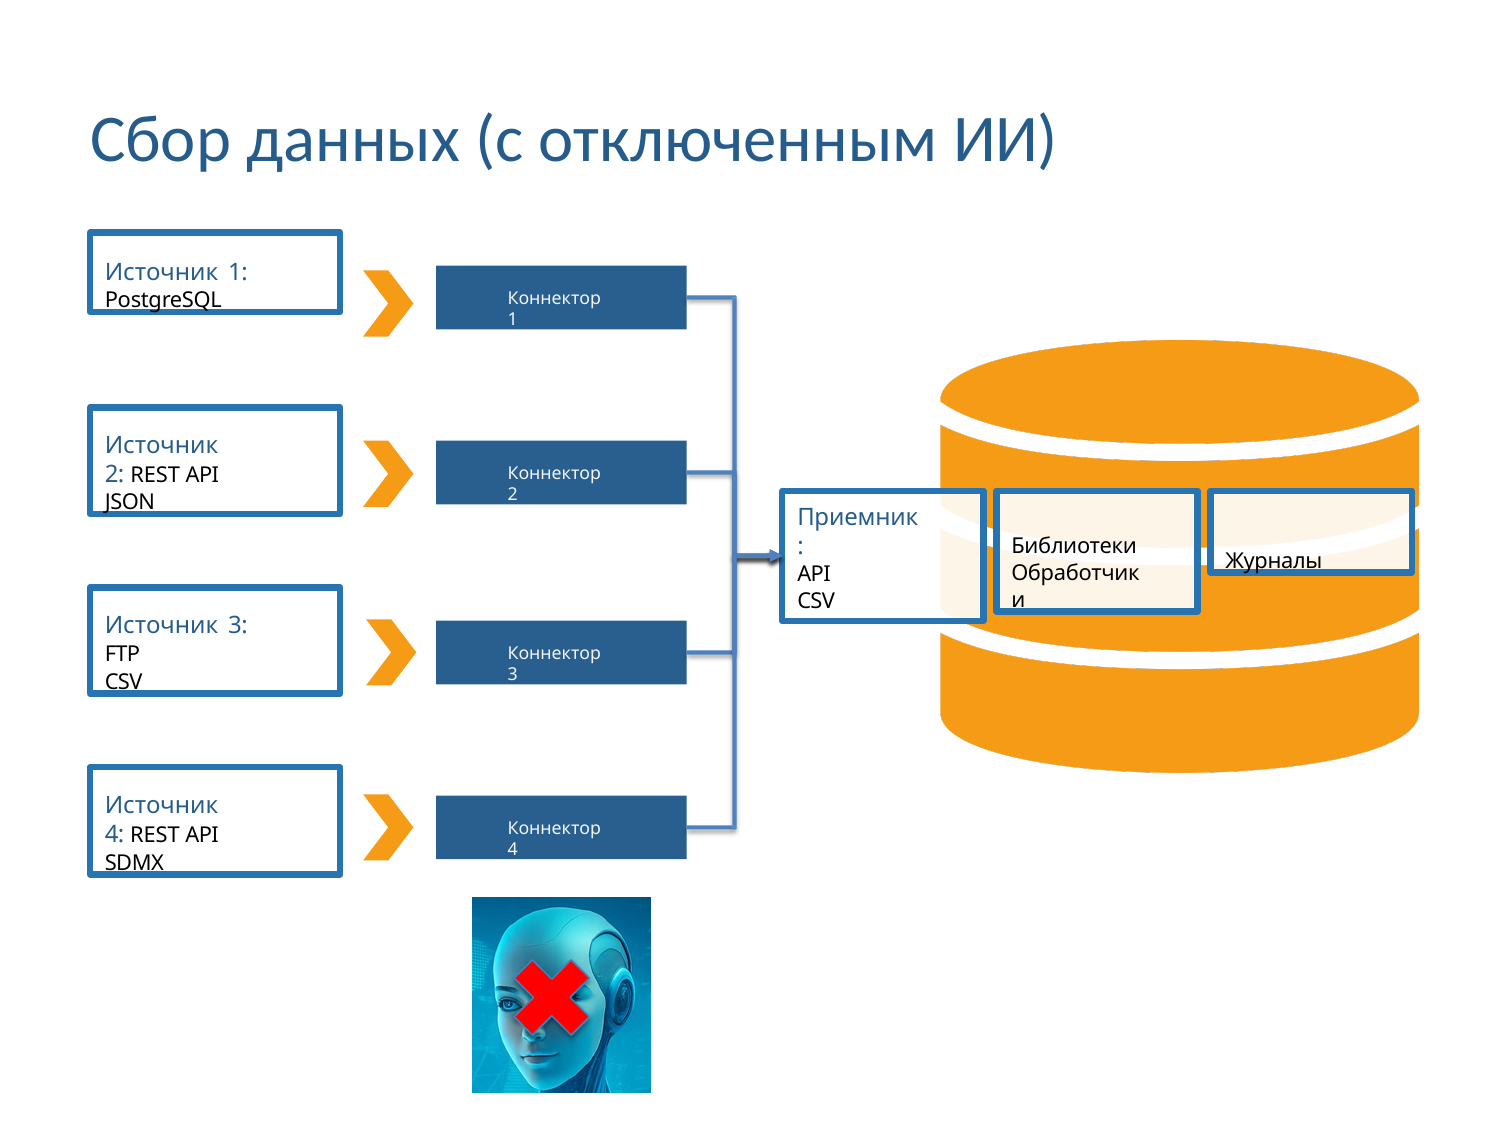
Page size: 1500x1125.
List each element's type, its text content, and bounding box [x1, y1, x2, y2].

text_box [366, 619, 417, 686]
text_box Источник 3: FTP CSV [89, 587, 341, 694]
text_box Источник 4: REST API SDMX [89, 767, 341, 875]
title Сбор данных (с отключенным ИИ) [87, 52, 1374, 283]
text_box Источник 2: REST API JSON [89, 407, 341, 514]
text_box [435, 265, 1466, 773]
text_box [679, 291, 803, 840]
text_box Коннектор 4 [505, 814, 618, 860]
text_box [436, 795, 687, 860]
text_box Источник 1: PostgreSQL [89, 232, 341, 312]
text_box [808, 487, 987, 625]
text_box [471, 897, 651, 1094]
text_box [363, 270, 414, 337]
text_box [363, 794, 414, 861]
text_box [363, 440, 414, 507]
